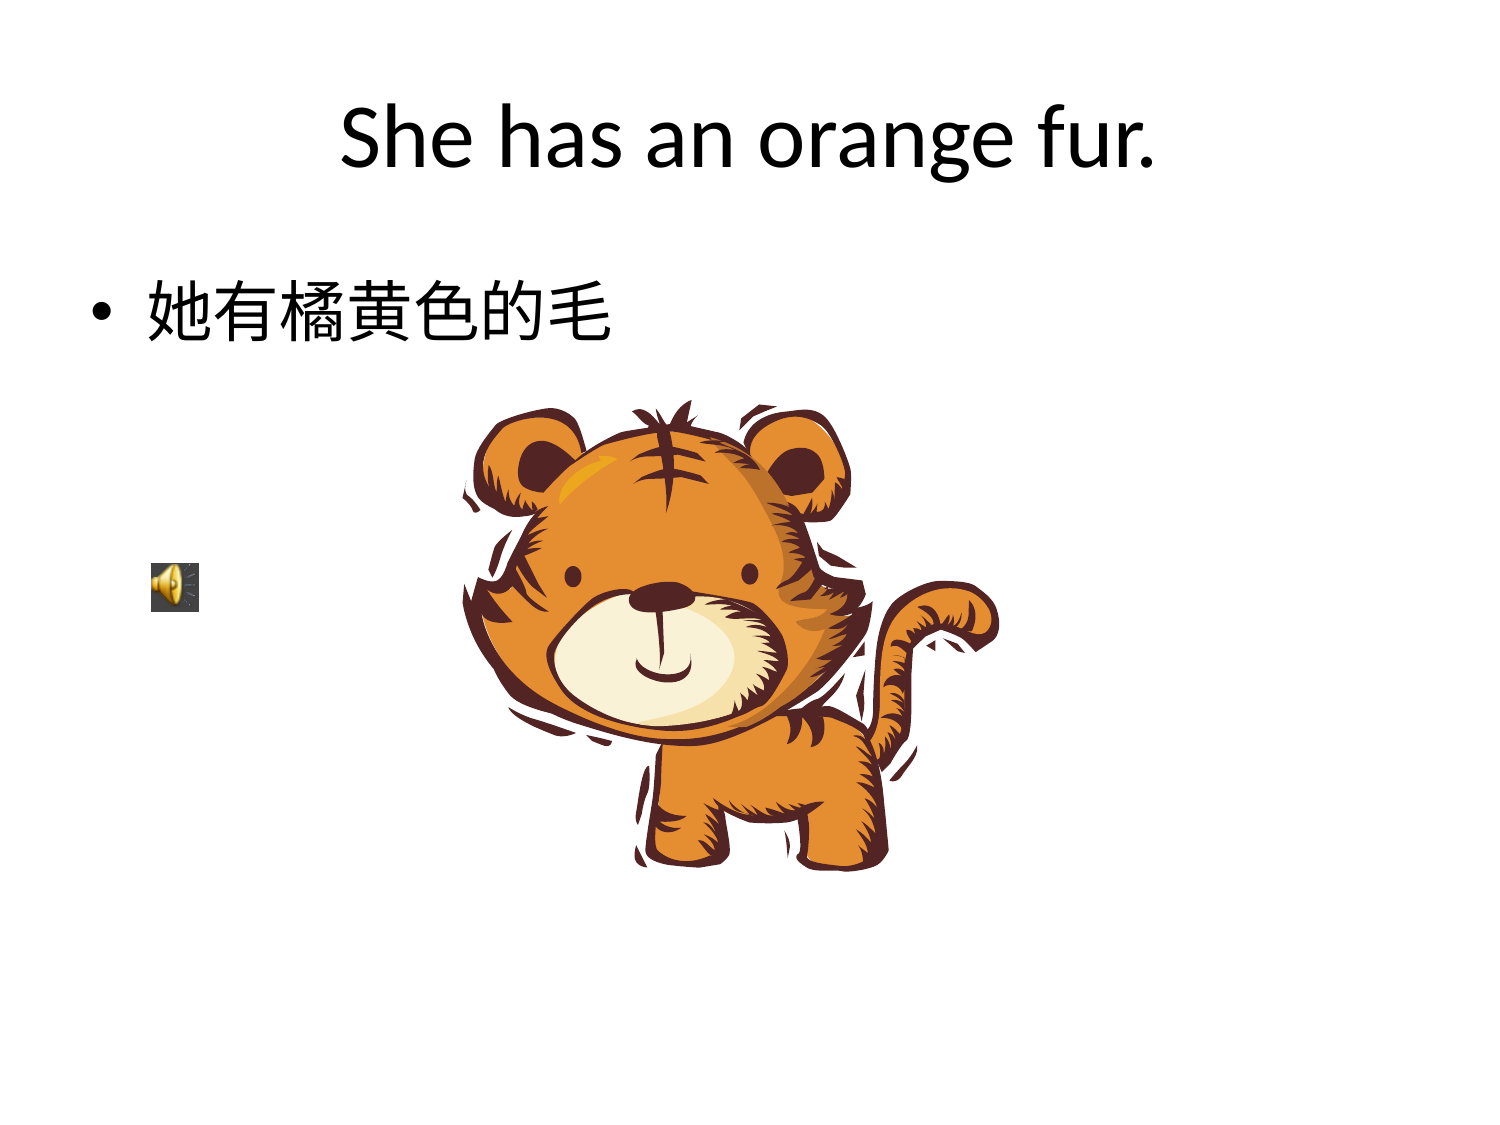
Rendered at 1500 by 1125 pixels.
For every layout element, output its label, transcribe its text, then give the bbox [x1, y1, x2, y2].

title She has an orange fur. [75, 37, 1425, 225]
picture [149, 562, 201, 613]
list 她有橘黄色的毛 [75, 262, 1425, 1005]
picture [462, 399, 1000, 872]
